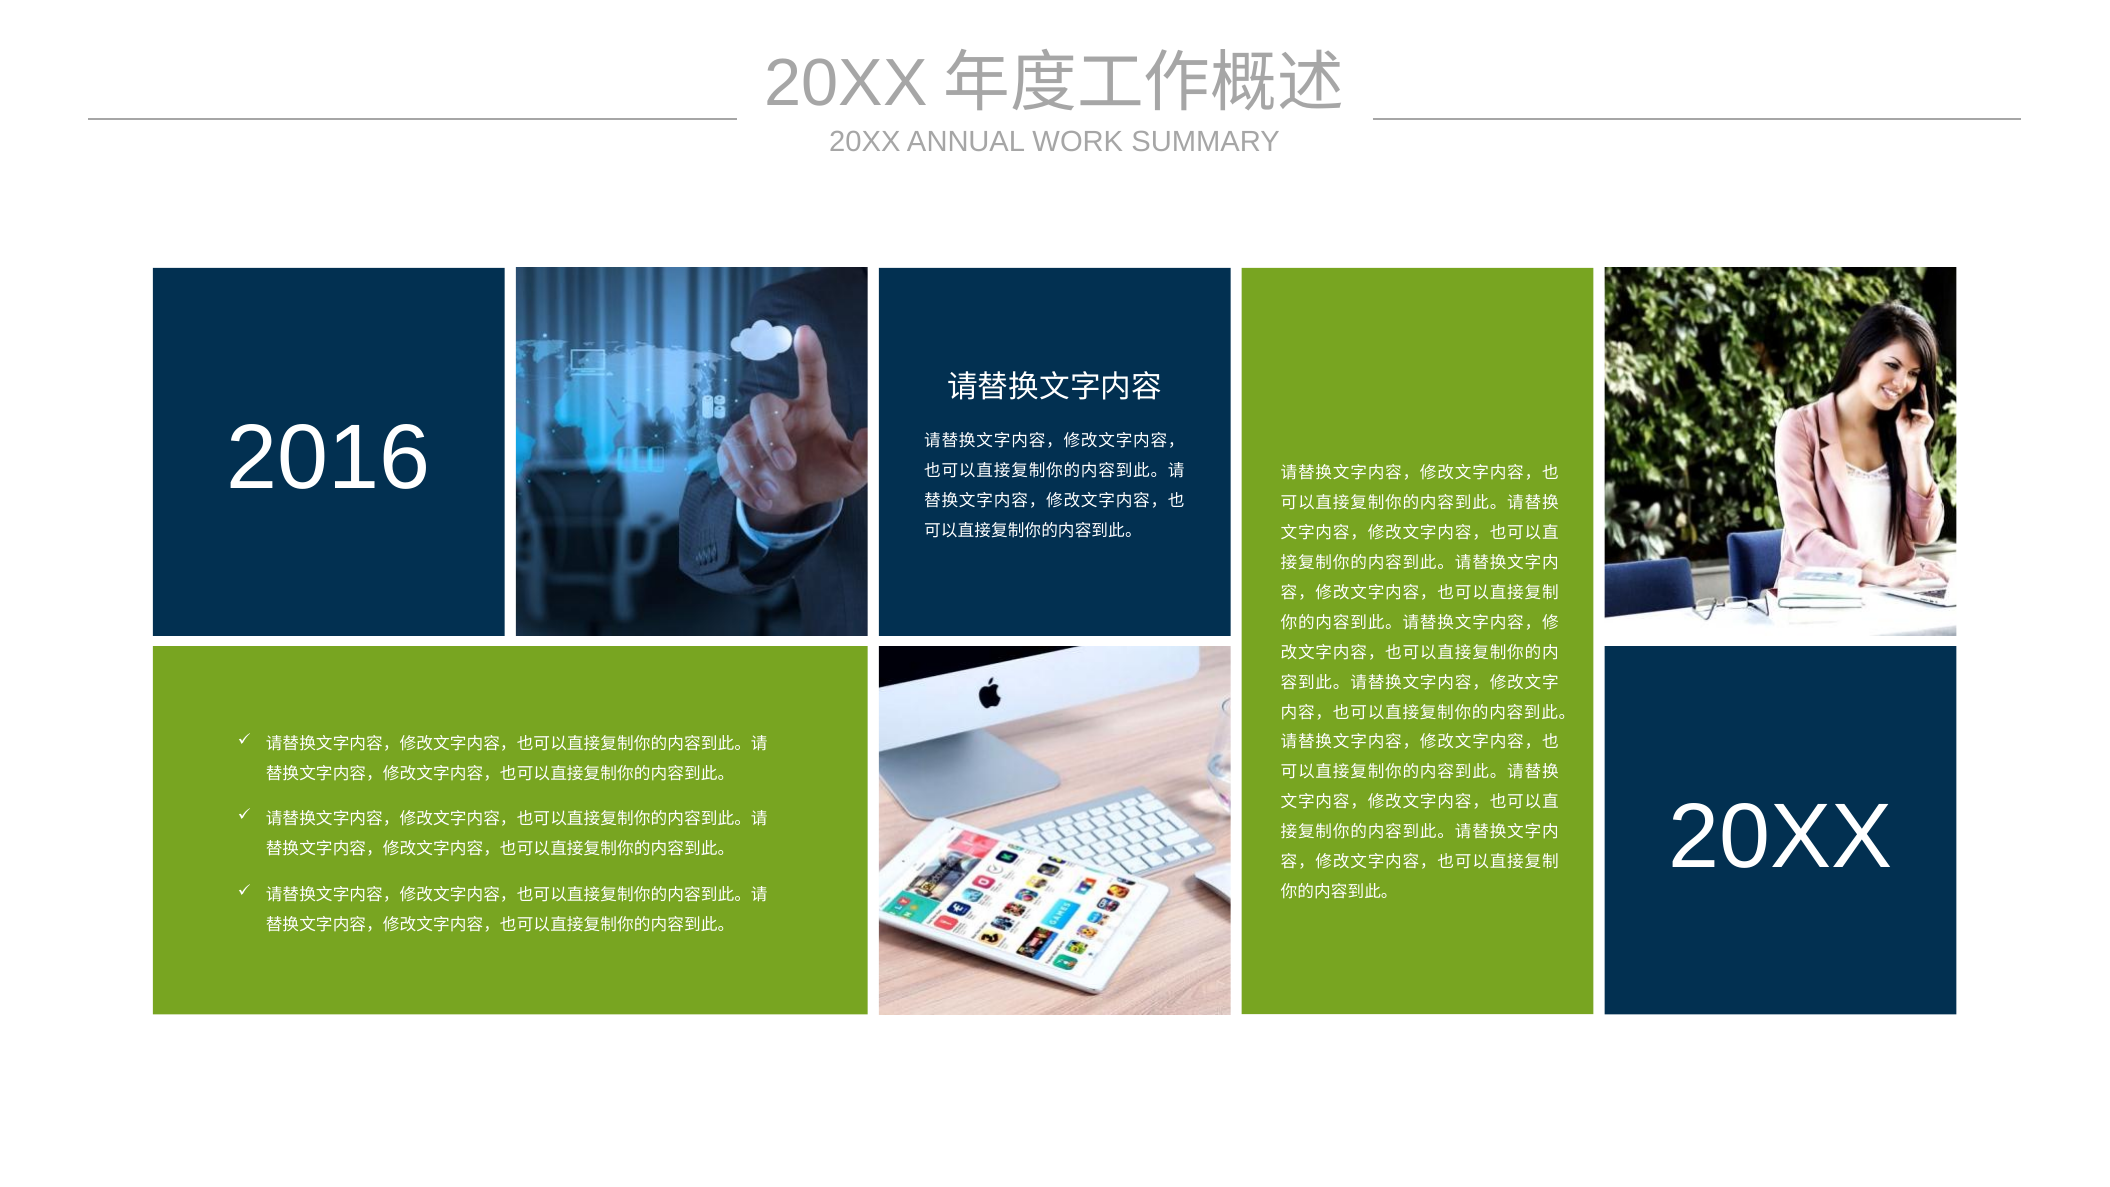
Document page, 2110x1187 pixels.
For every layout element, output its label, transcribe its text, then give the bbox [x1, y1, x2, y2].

text_box 请替换文字内容 [924, 366, 1186, 404]
text_box [1241, 267, 1594, 1015]
text_box [878, 267, 1232, 637]
text_box 20XX ANNUAL WORK SUMMARY [824, 122, 1285, 158]
text_box [878, 645, 1232, 1015]
text_box [1604, 267, 1957, 637]
text_box 2016 [152, 267, 506, 637]
text_box 20XX [1604, 645, 1957, 1015]
text_box [515, 267, 869, 637]
text_box 请替换文字内容，修改文字内容，也可以直接复制你的内容到此。请替换文字内容，修改文字内容，也可以直接复制你的内容到此。请替换文字内容，修改文字内容，也可以直接复制你的内容到此。请替换文字内容，修改文字内容，也可以直接复制你的内容到此。请替换文字内容，修改文字内容，也可以直接复制你的内容到此。请替换文字内容，修改文字内容，也可以直接复制你的内容到此。请替换文字内容，修改文字内容，也可以直接复制你的内容到此。请替换文字内容，修改文字内容，也可以直接复制你的内容到此。 [1280, 451, 1560, 902]
text_box 20XX年度工作概述 [730, 38, 1379, 119]
text_box 请替换文字内容，修改文字内容，也可以直接复制你的内容到此。请替换文字内容，修改文字内容，也可以直接复制你的内容到此。 请替换文字内容，修改文字内容，也可以直接复制你的内容到此。请替换文字内容，修改文字内容，也可以直接复制你的内容到此。 请替换文字内容，修改文字内容，也可以直接复制你的内容到此。请替换文字内容，修改文字内容，也可以直接复制你的内容到此。 [237, 722, 775, 934]
text_box 请替换文字内容，修改文字内容，也可以直接复制你的内容到此。请替换文字内容，修改文字内容，也可以直接复制你的内容到此。 [924, 420, 1186, 541]
text_box [152, 645, 869, 1015]
